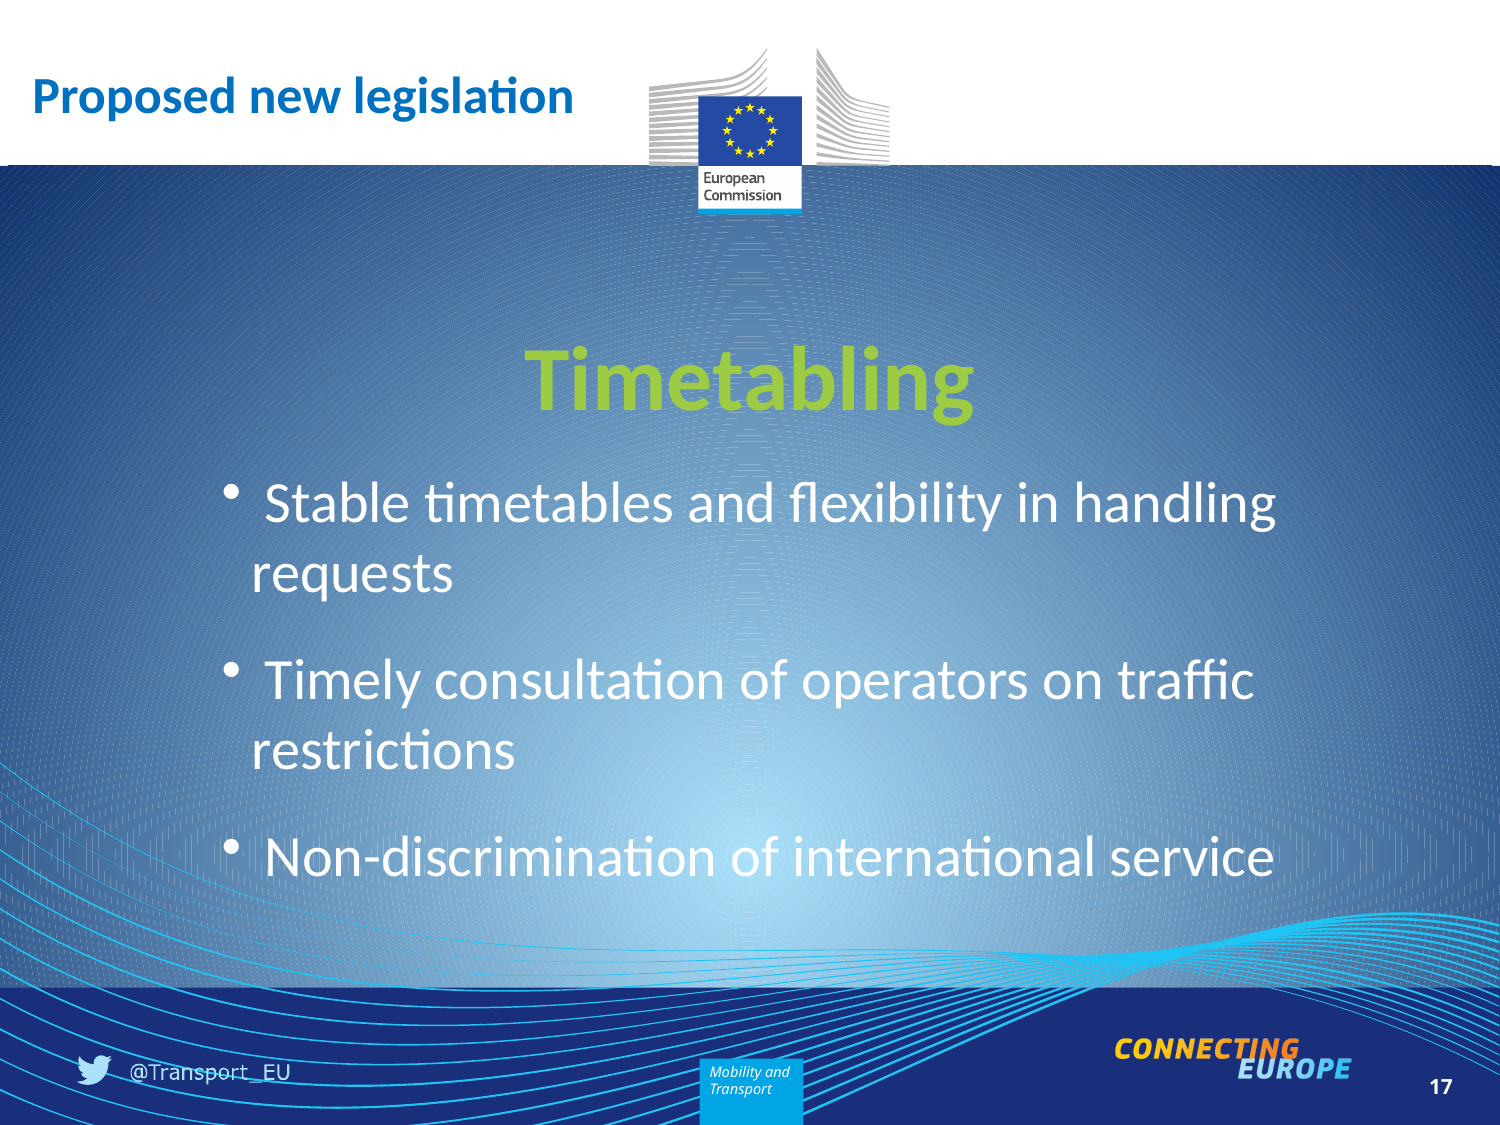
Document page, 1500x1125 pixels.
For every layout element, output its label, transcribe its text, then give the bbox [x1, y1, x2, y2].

picture [1112, 1036, 1355, 1081]
text_box 17 [1414, 1066, 1479, 1106]
list Stable timetables and flexibility in handling requests Timely consultation of operators on traffic restrictions Non-discrimination of international service [206, 456, 1338, 823]
title Timetabling [159, 311, 1341, 383]
text_box Proposed new legislation [17, 54, 621, 132]
